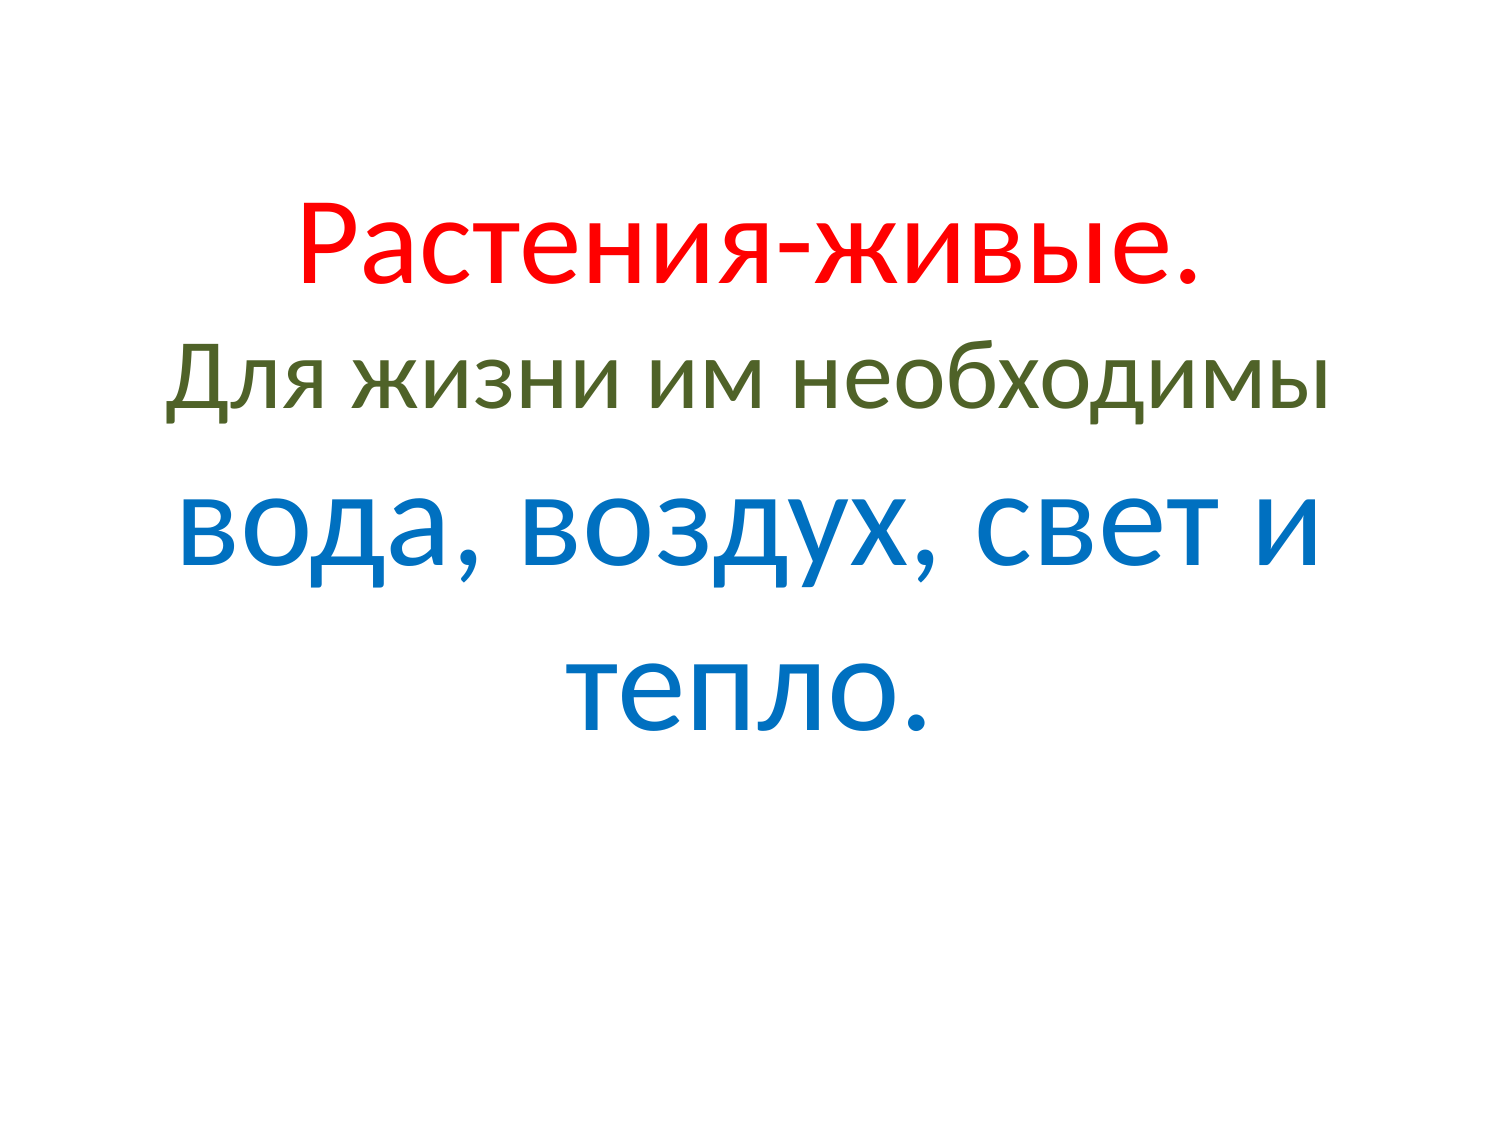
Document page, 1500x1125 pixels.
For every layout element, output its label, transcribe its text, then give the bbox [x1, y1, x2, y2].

title Растения-живые. Для жизни им необходимы вода, воздух, свет и тепло. [112, 0, 1388, 917]
